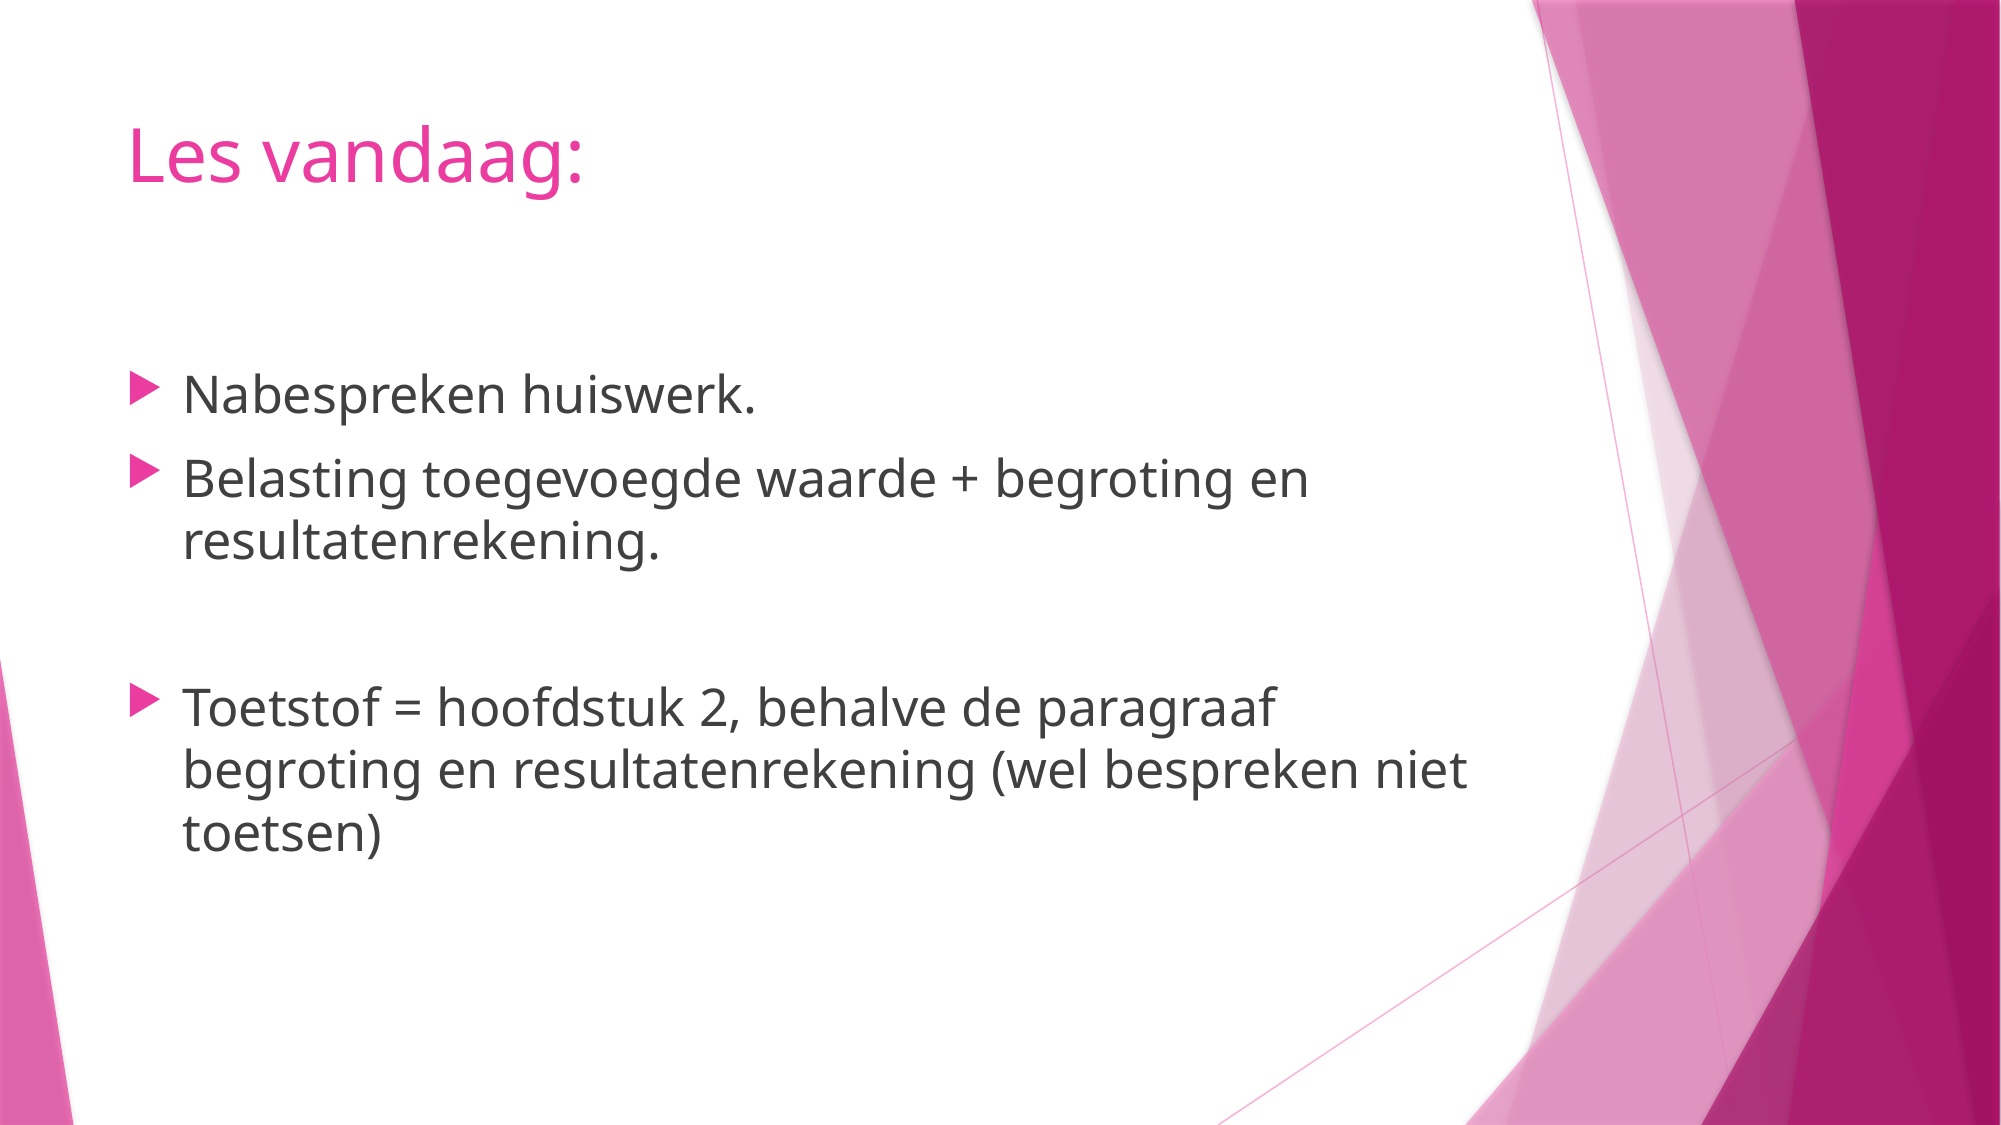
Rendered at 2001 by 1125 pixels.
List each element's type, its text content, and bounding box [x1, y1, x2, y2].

list Nabespreken huiswerk. Belasting toegevoegde waarde + begroting en resultatenrekening. Toetstof = hoofdstuk 2, behalve de paragraaf begroting en resultatenrekening (wel bespreken niet toetsen) [111, 354, 1522, 992]
title Les vandaag: [111, 99, 1522, 317]
